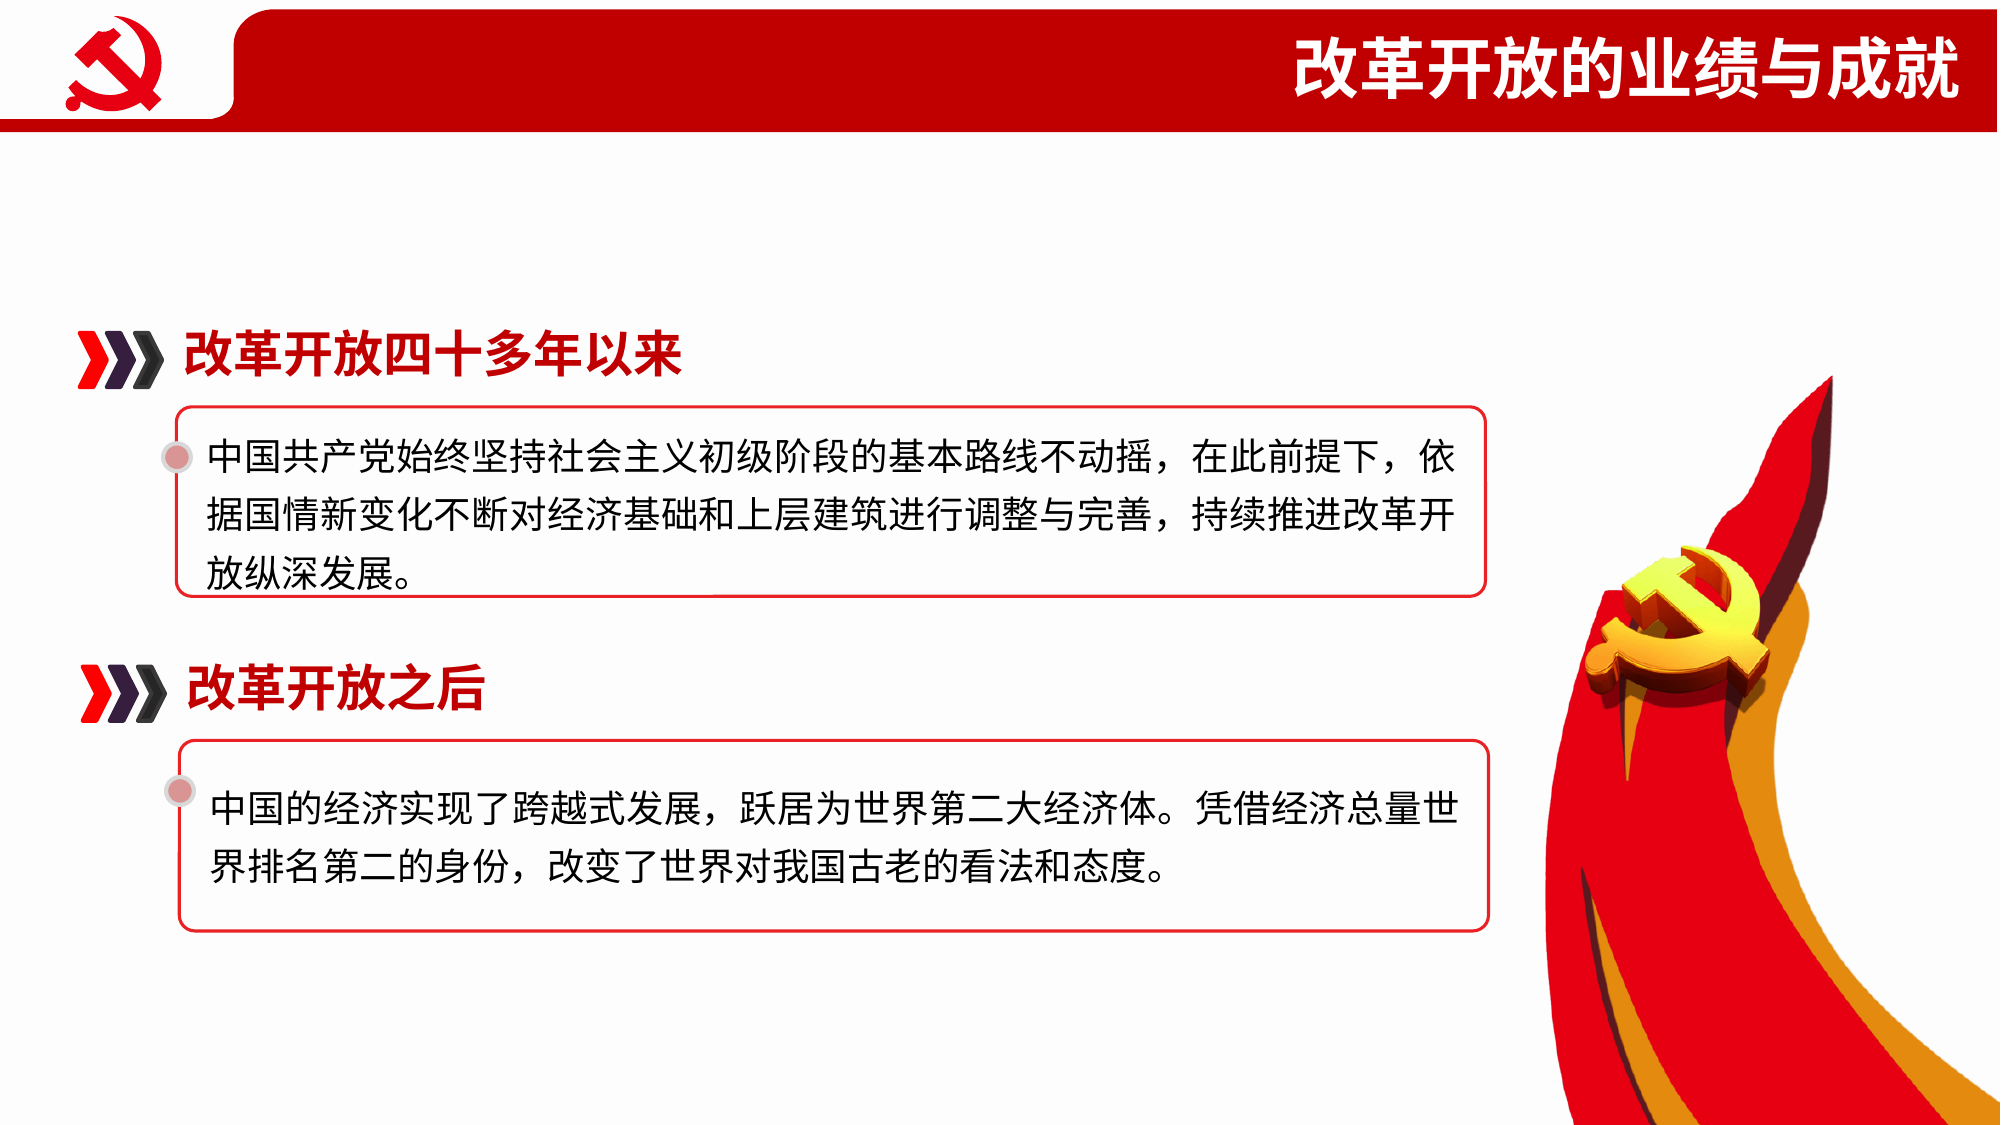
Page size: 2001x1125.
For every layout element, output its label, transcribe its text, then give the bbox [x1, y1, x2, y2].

text_box 改革开放之后 [166, 646, 1158, 727]
text_box 中国共产党始终坚持社会主义初级阶段的基本路线不动摇，在此前提下，依据国情新变化不断对经济基础和上层建筑进行调整与完善，持续推进改革开放纵深发展。 [191, 597, 1444, 603]
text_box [165, 740, 1444, 931]
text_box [79, 332, 162, 388]
text_box 改革开放四十多年以来 [163, 312, 1013, 393]
picture [1444, 319, 2000, 1125]
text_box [162, 406, 1444, 597]
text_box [82, 666, 165, 721]
